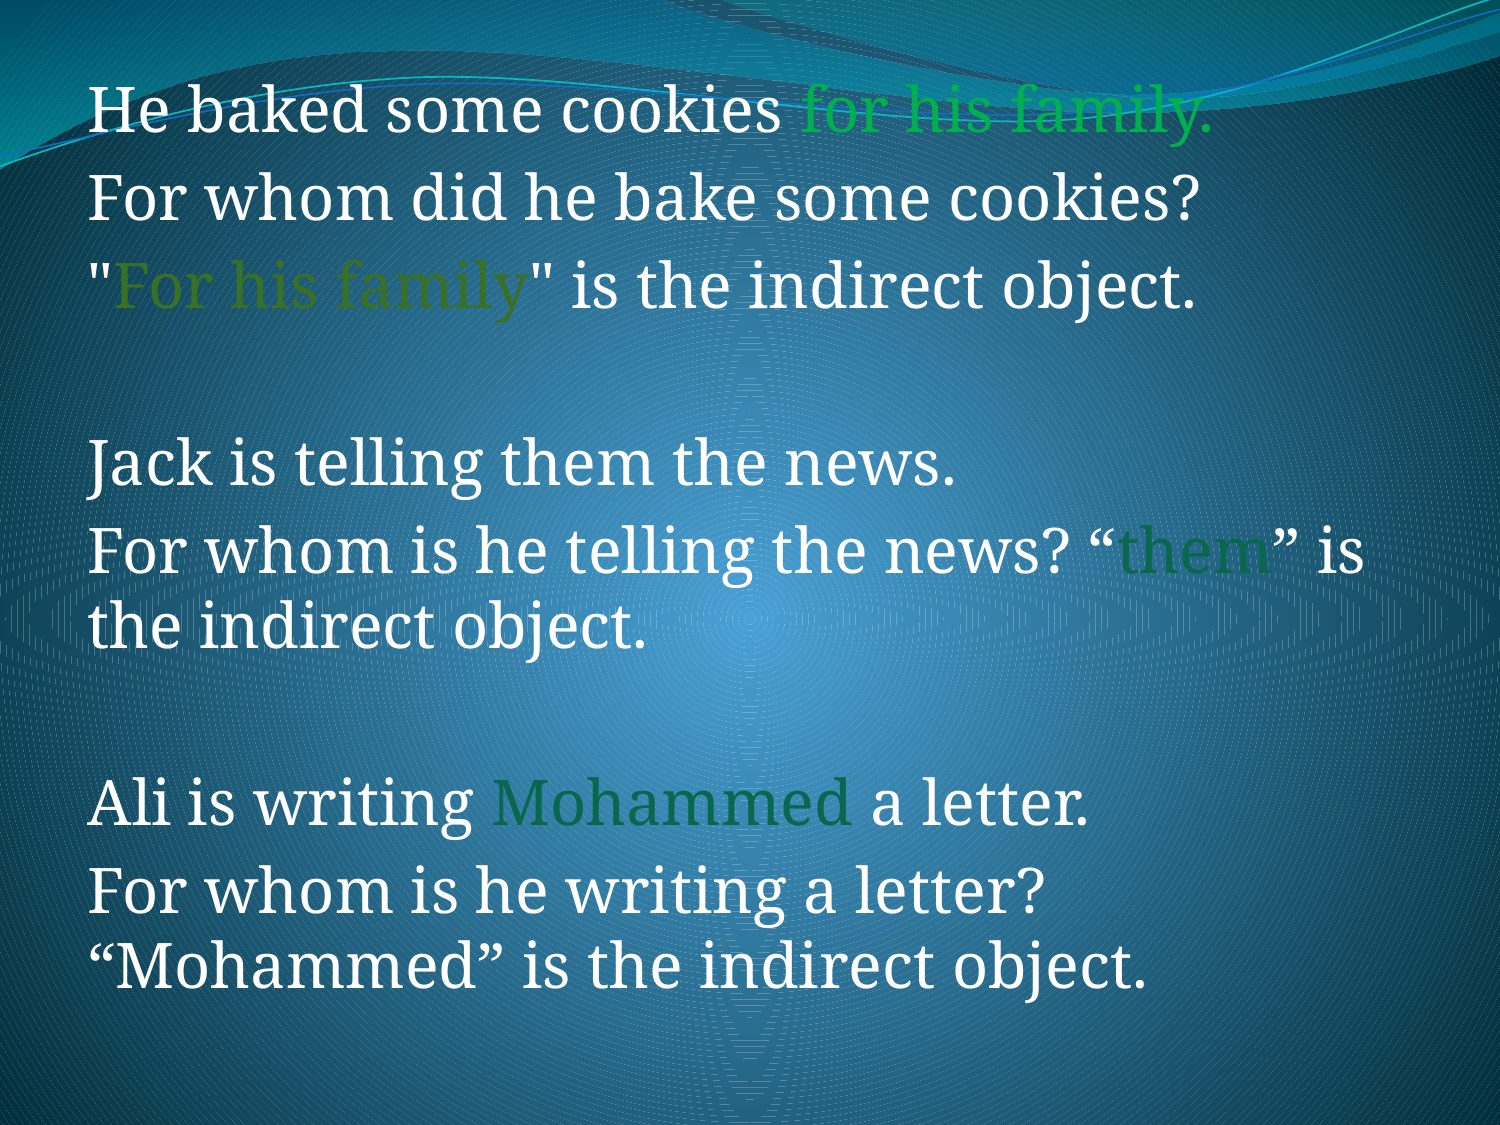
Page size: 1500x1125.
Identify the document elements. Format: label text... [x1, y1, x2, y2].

subtitle He baked some cookies for his family. For whom did he bake some cookies? "For his family" is the indirect object. Jack is telling them the news. For whom is he telling the news? “them” is the indirect object. Ali is writing Mohammed a letter. For whom is he writing a letter? “Mohammed” is the indirect object. [87, 62, 1438, 1025]
